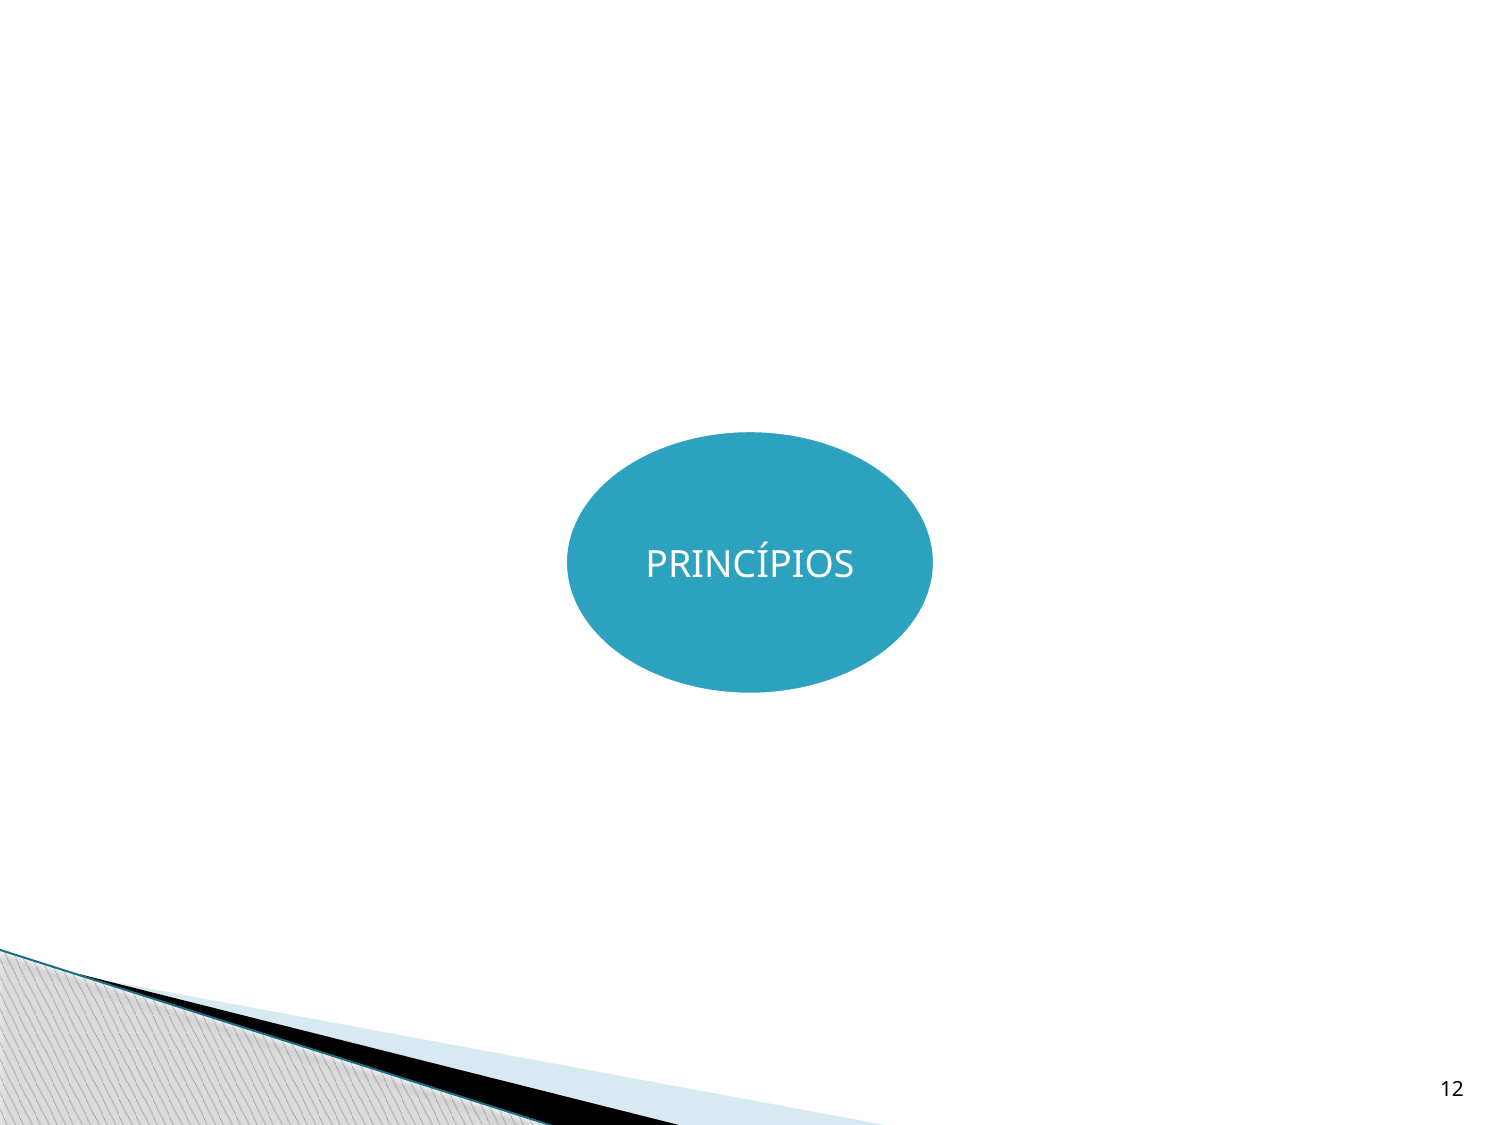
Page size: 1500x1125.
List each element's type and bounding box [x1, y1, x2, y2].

list [0, 23, 1500, 1102]
